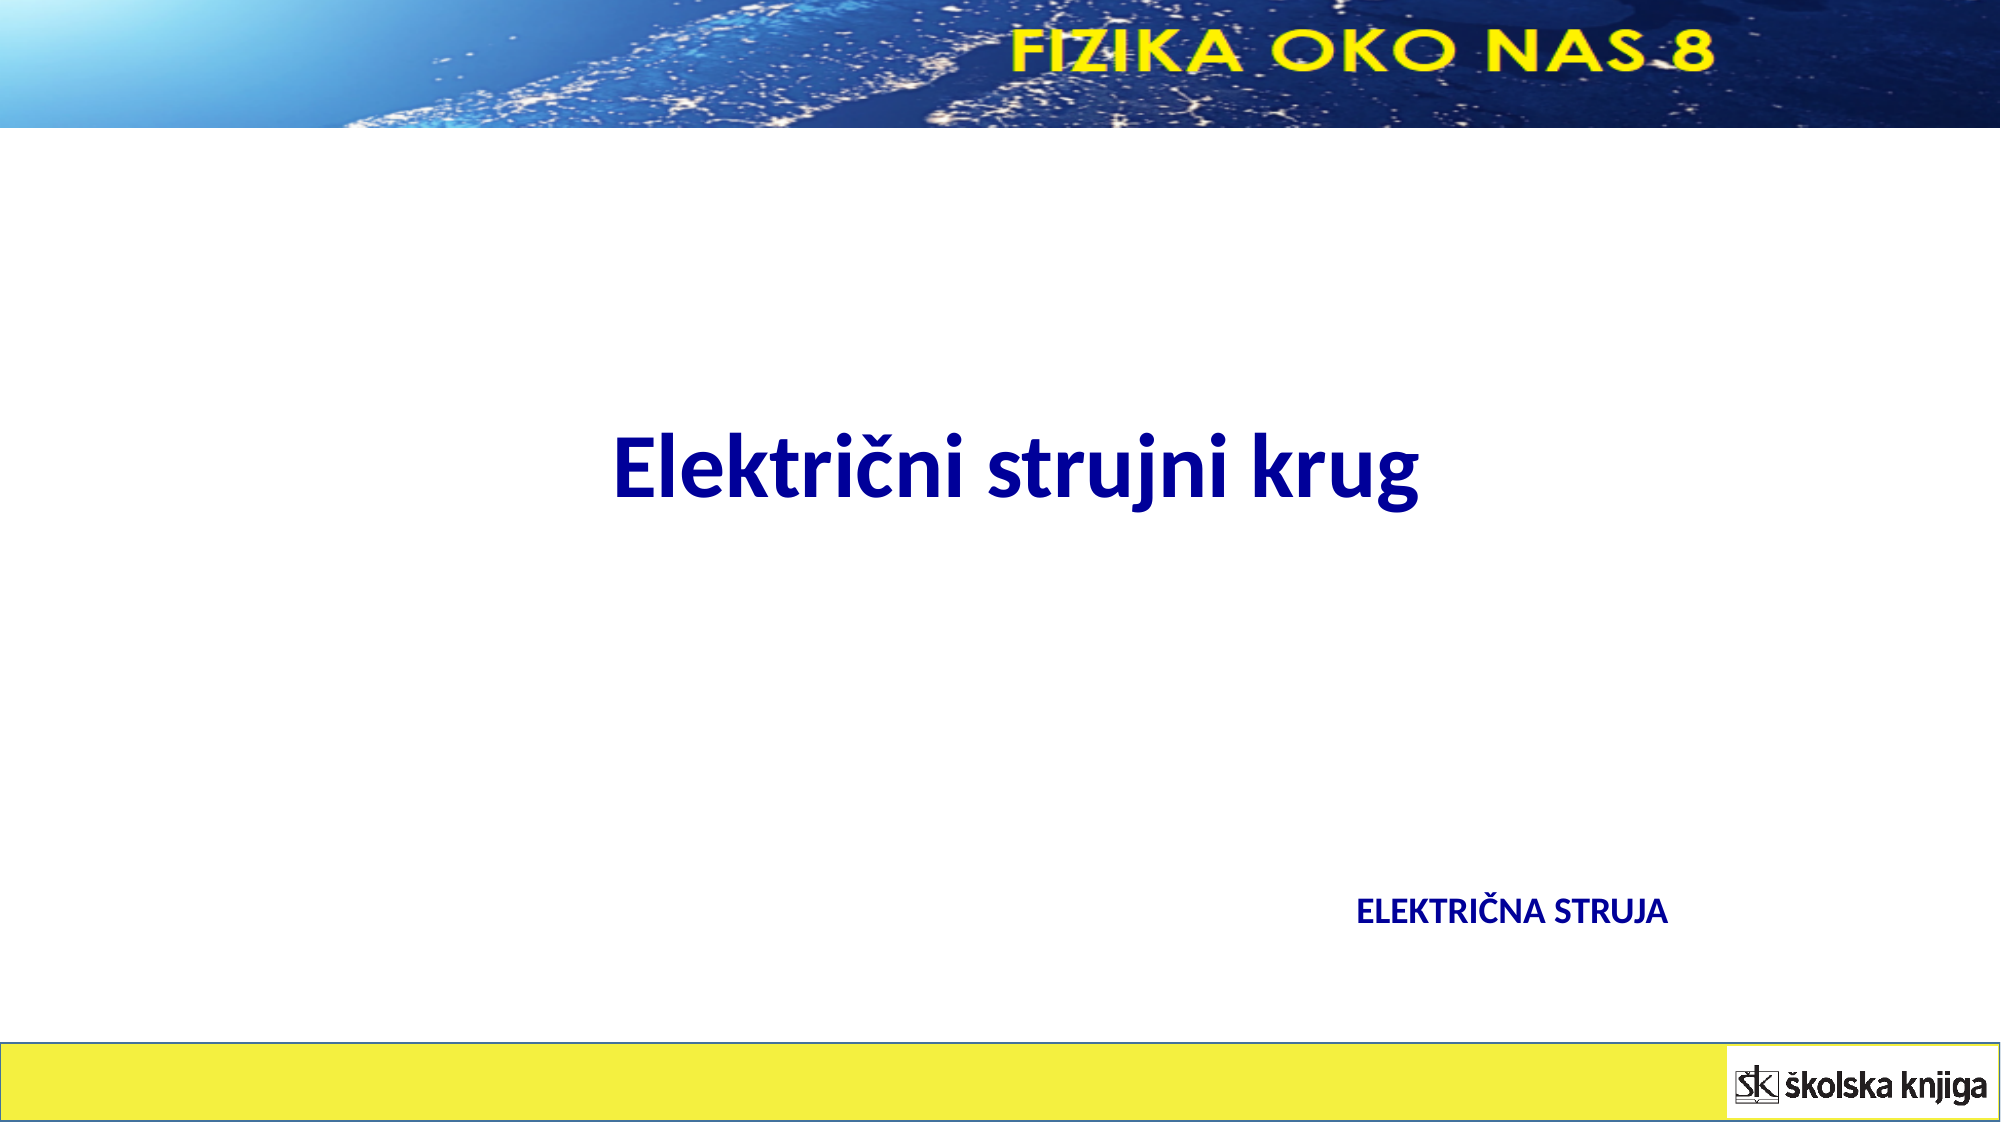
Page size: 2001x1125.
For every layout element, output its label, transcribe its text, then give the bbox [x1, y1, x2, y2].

picture [0, 0, 2000, 128]
subtitle Električni strujni krug [276, 410, 1777, 682]
picture [1727, 1046, 1998, 1118]
text_box ELEKTRIČNA STRUJA [1341, 878, 1849, 938]
